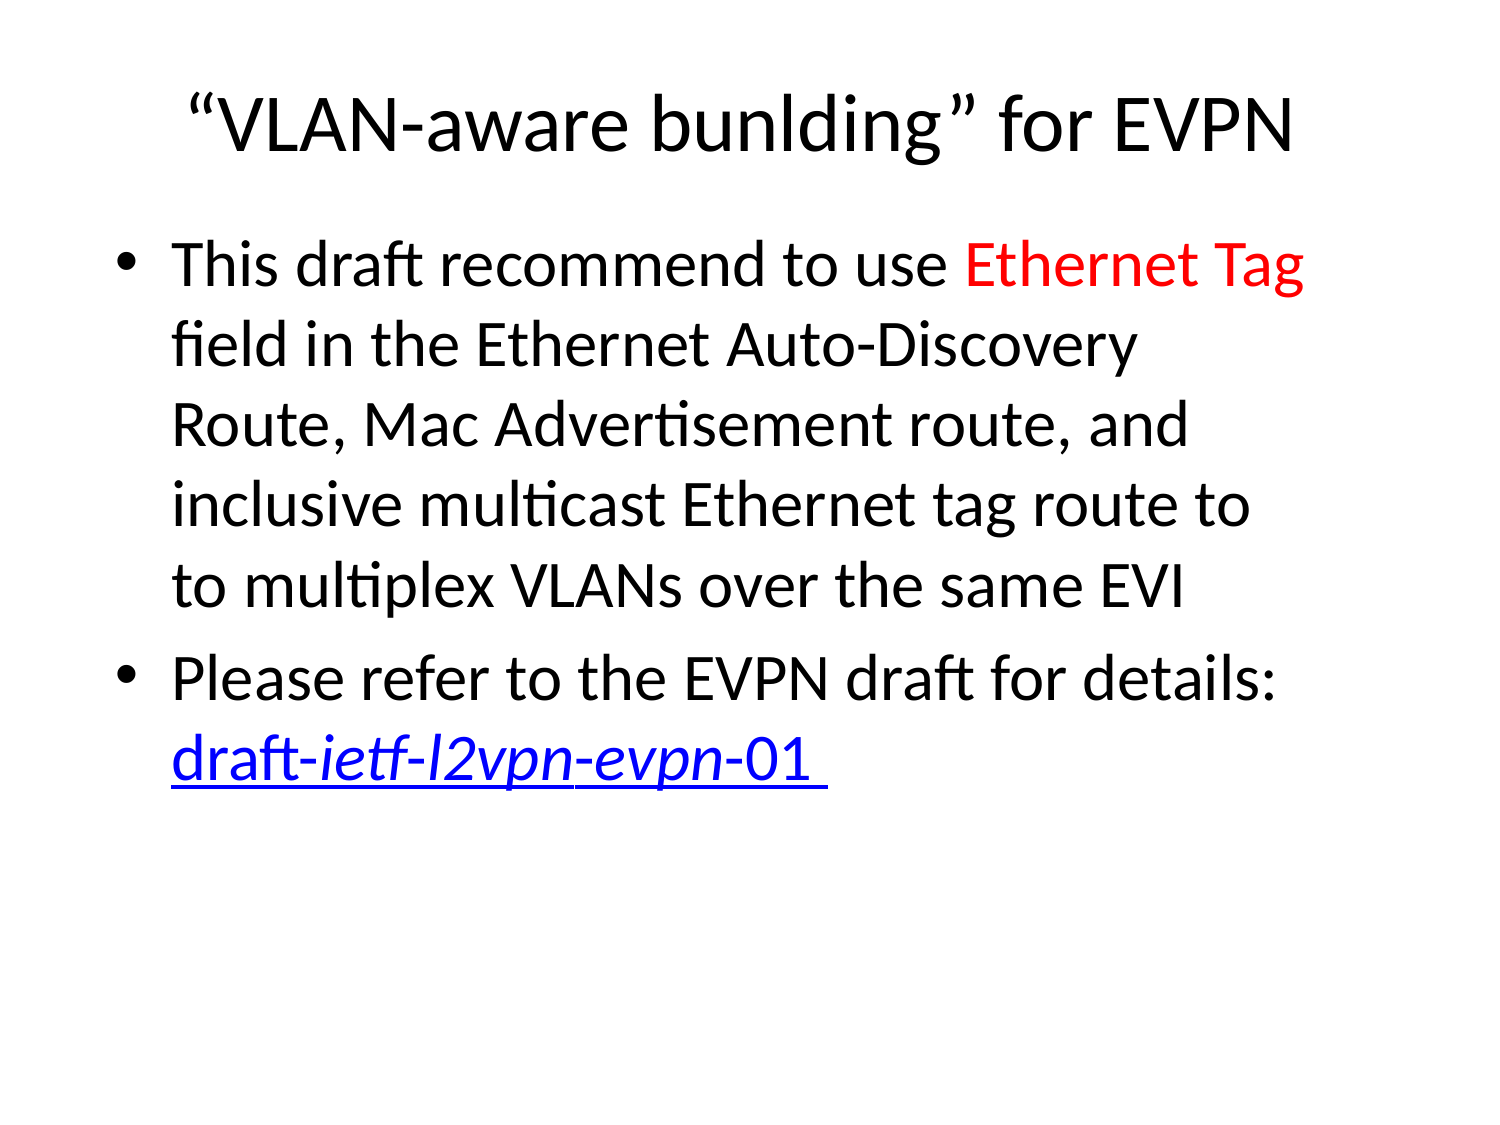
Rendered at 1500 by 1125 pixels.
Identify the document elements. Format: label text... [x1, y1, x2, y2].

list This draft recommend to use Ethernet Tag field in the Ethernet Auto-Discovery Route, Mac Advertisement route, and inclusive multicast Ethernet tag route to to multiplex VLANs over the same EVI Please refer to the EVPN draft for details: draft-ietf-l2vpn-evpn-01 [99, 212, 1338, 1043]
title “VLAN-aware bunlding” for EVPN [130, 50, 1350, 188]
